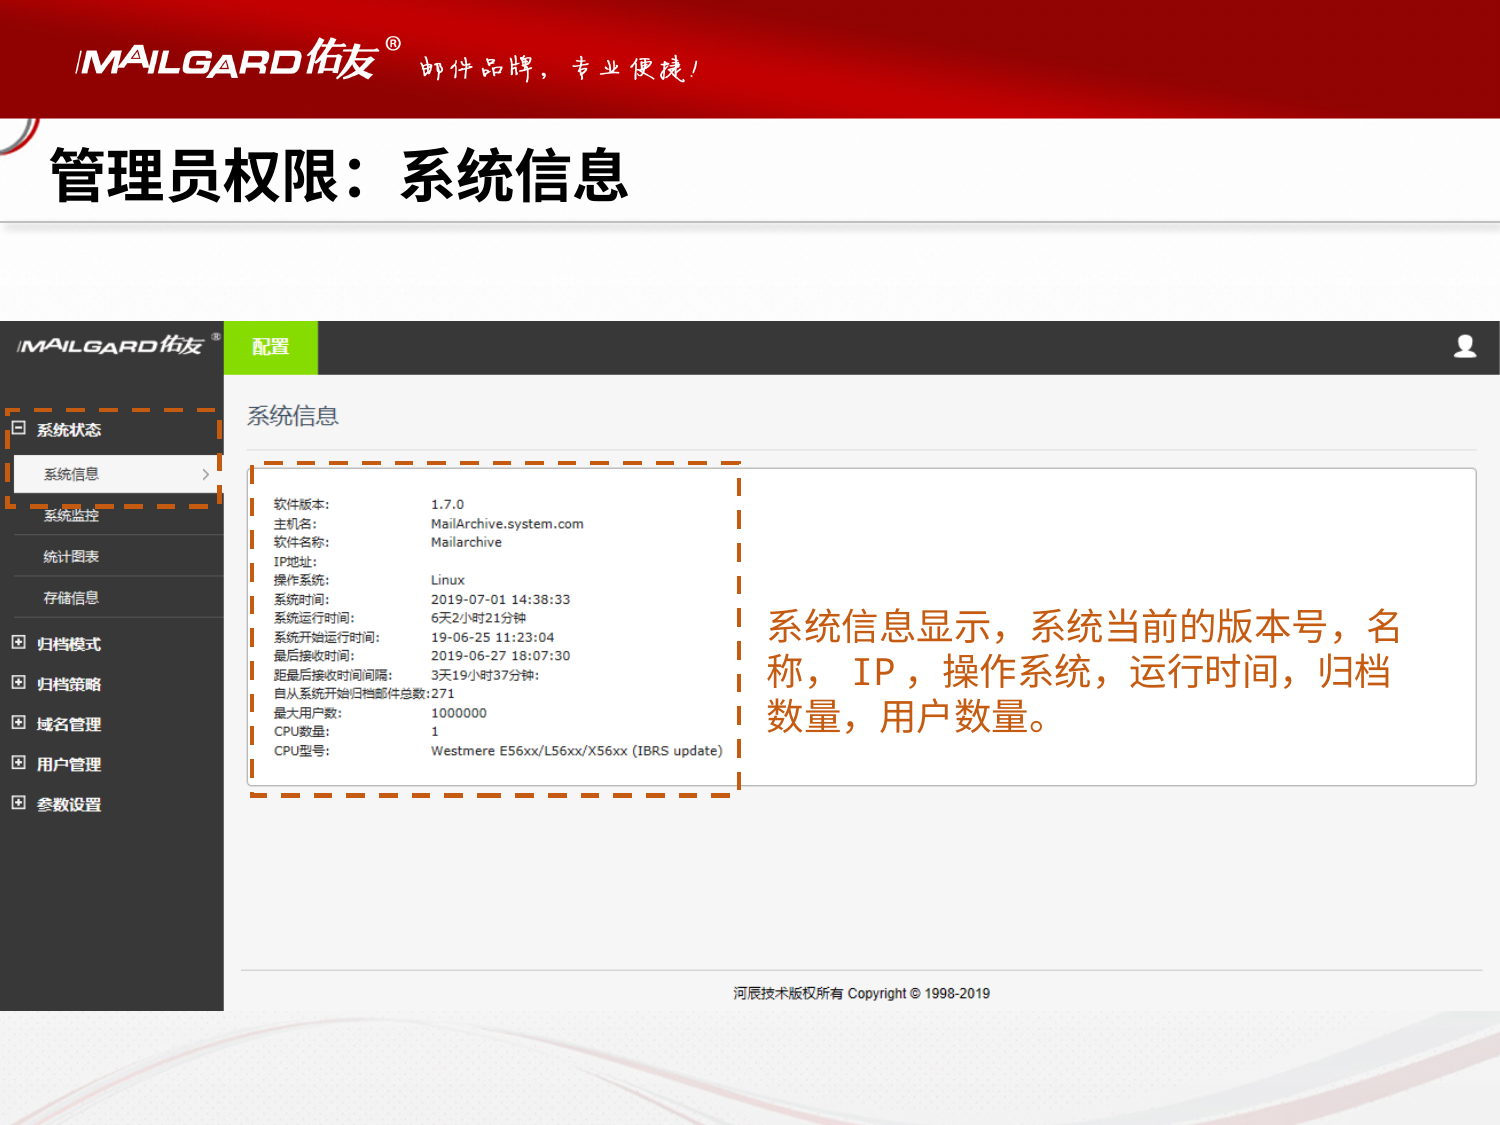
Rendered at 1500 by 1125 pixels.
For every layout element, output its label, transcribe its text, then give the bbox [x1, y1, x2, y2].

picture [0, 223, 1500, 1125]
picture [0, 0, 1500, 221]
text_box 管理员权限：系统信息 [33, 131, 763, 217]
